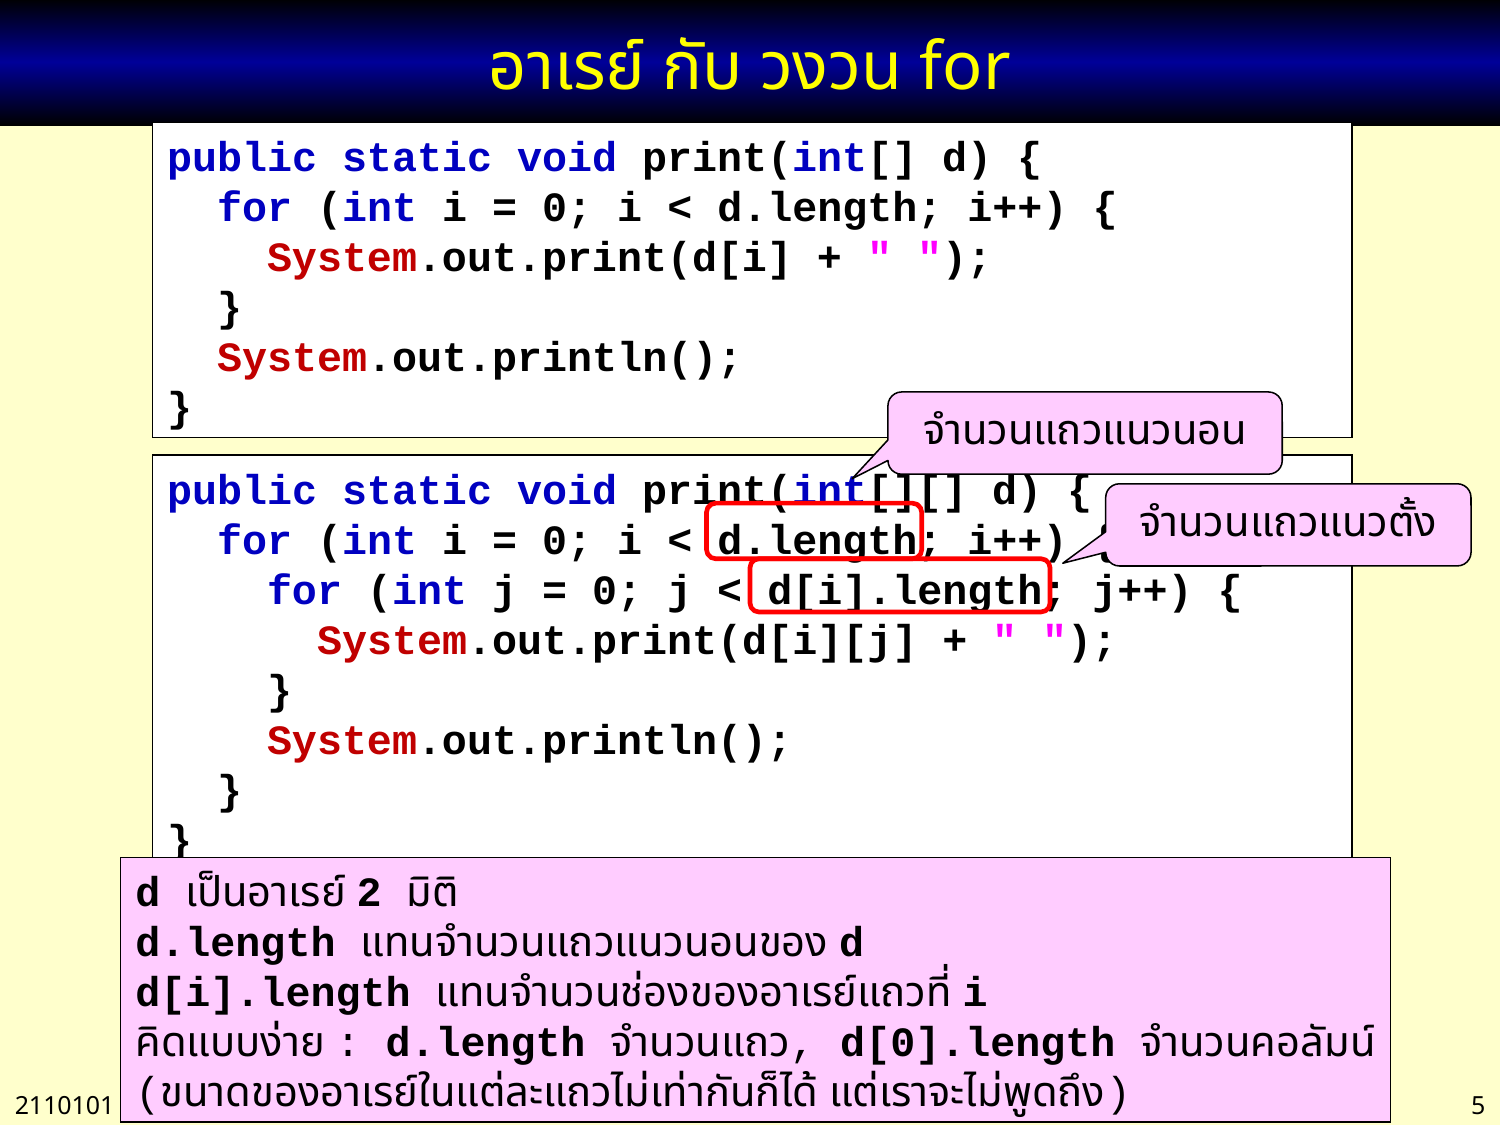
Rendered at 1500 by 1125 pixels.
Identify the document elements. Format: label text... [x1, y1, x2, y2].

text_box public static void print(int[] d) { for (int i = 0; i < d.length; i++) { System.out.print(d[i] + " "); } System.out.println(); } [152, 122, 1353, 438]
text_box public static void print(int[][] d) { for (int i = 0; i < d.length; i++) { for (int j = 0; j < d[i].length; j++) { System.out.print(d[i][j] + " "); } System.out.println(); } } [152, 455, 1353, 857]
title อาเรย์ กับ วงวน for [0, 0, 1500, 126]
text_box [706, 391, 1283, 560]
text_box d เป็นอาเรย์ 2 มิติ d.length แทนจำนวนแถวแนวนอนของ d d[i].length แทนจำนวนช่องของอาเรย์แถวที่ i คิดแบบง่าย : d.length จำนวนแถว, d[0].length จำนวนคอลัมน์ (ขนาดของอาเรย์ในแต่ละแถวไม่เท่ากันก็ได้ แต่เราจะไม่พูดถึง) [120, 857, 1391, 1123]
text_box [749, 483, 1472, 613]
